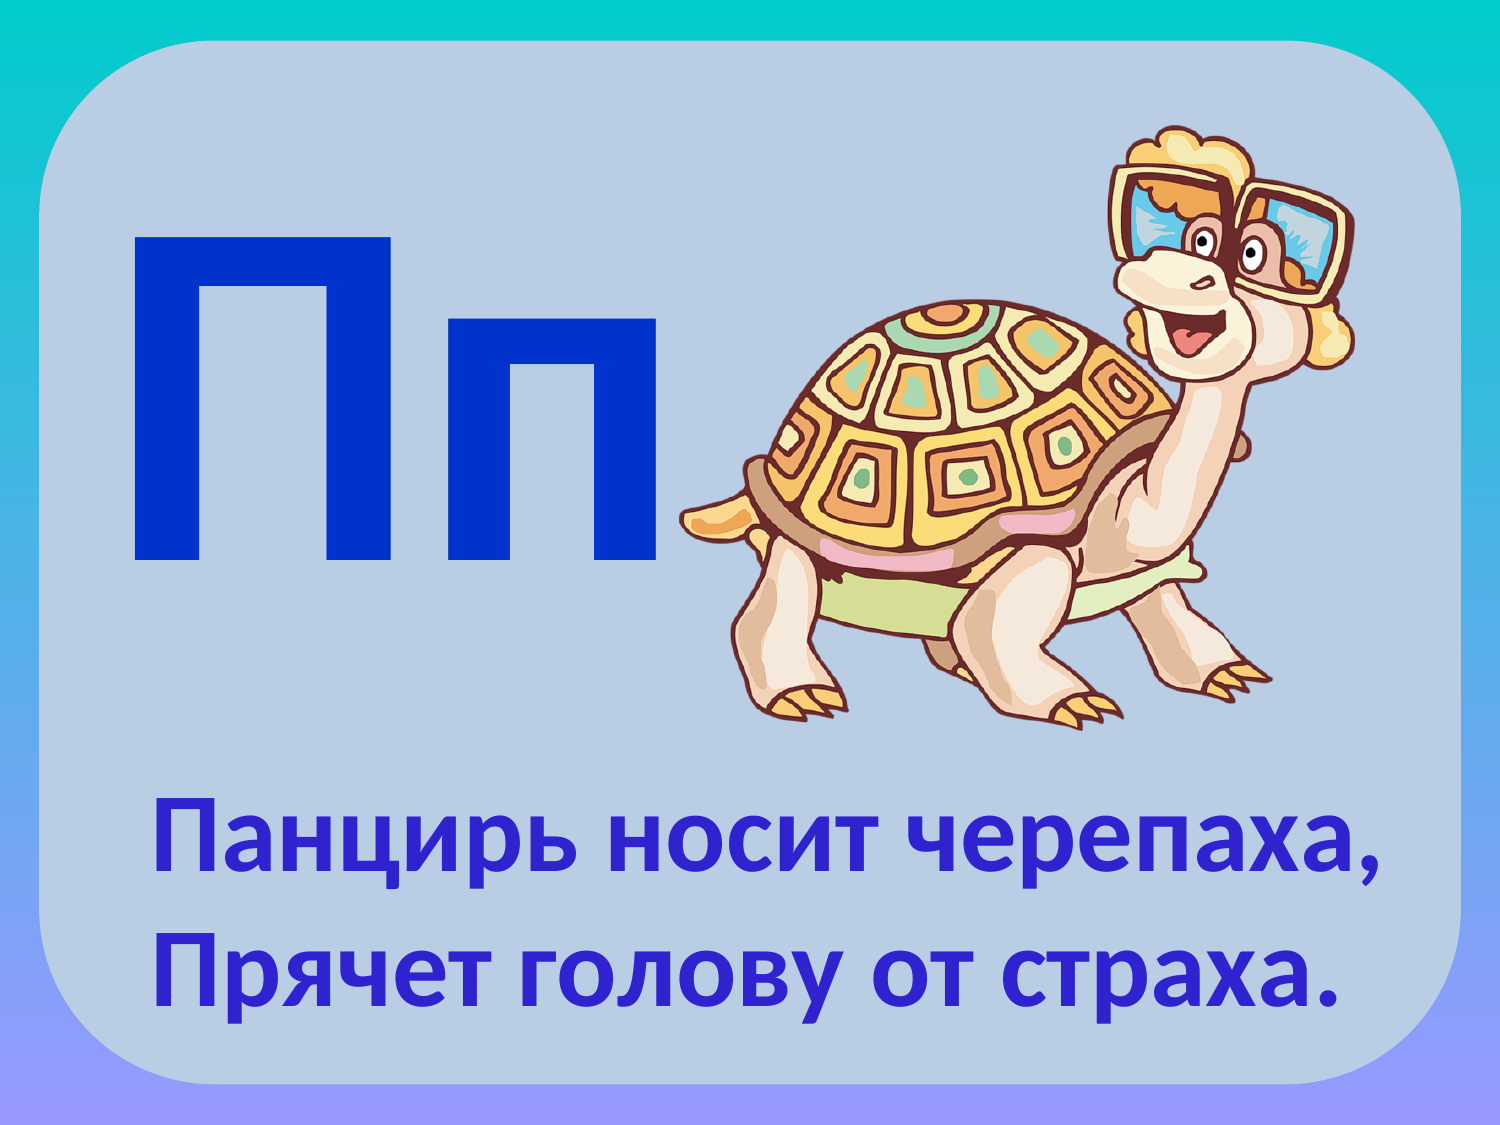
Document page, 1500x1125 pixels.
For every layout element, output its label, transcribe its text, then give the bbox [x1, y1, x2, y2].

picture [678, 125, 1355, 731]
text_box Панцирь носит черепаха, Прячет голову от страха. [135, 751, 1412, 1037]
text_box [39, 40, 1461, 1085]
text_box Пп [91, 54, 702, 667]
